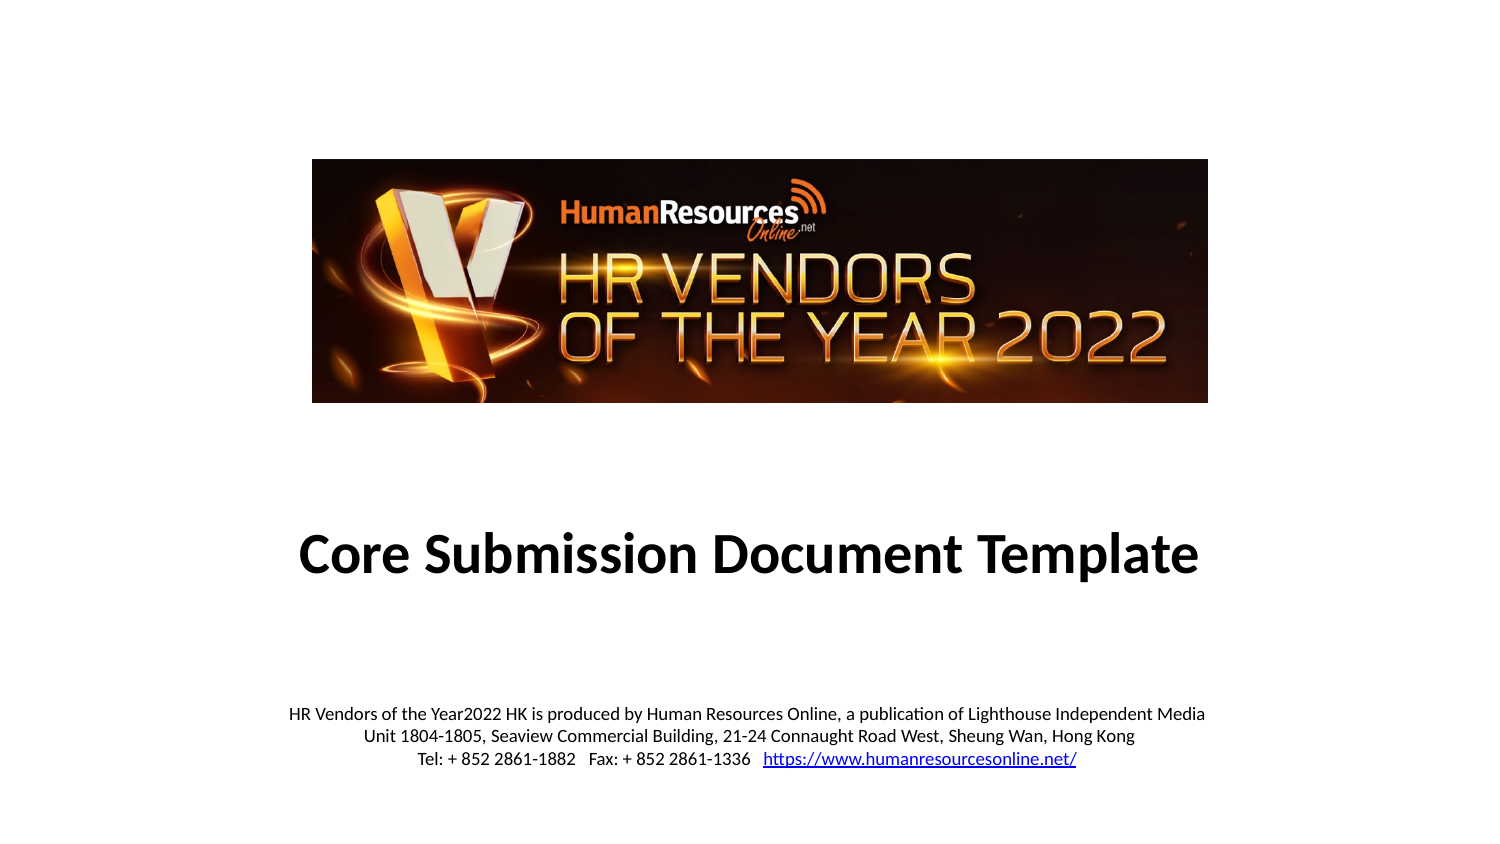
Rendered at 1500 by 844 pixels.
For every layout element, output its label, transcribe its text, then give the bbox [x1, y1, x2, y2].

text_box HR Vendors of the Year2022 HK is produced by Human Resources Online, a publication of Lighthouse Independent Media Unit 1804-1805, Seaview Commercial Building, 21-24 Connaught Road West, Sheung Wan, Hong Kong Tel: + 852 2861-1882 Fax: + 852 2861-1336 https://www.humanresourcesonline.net/ [0, 693, 1495, 776]
title Core Submission Document Template [0, 459, 1500, 641]
picture [312, 159, 1208, 404]
